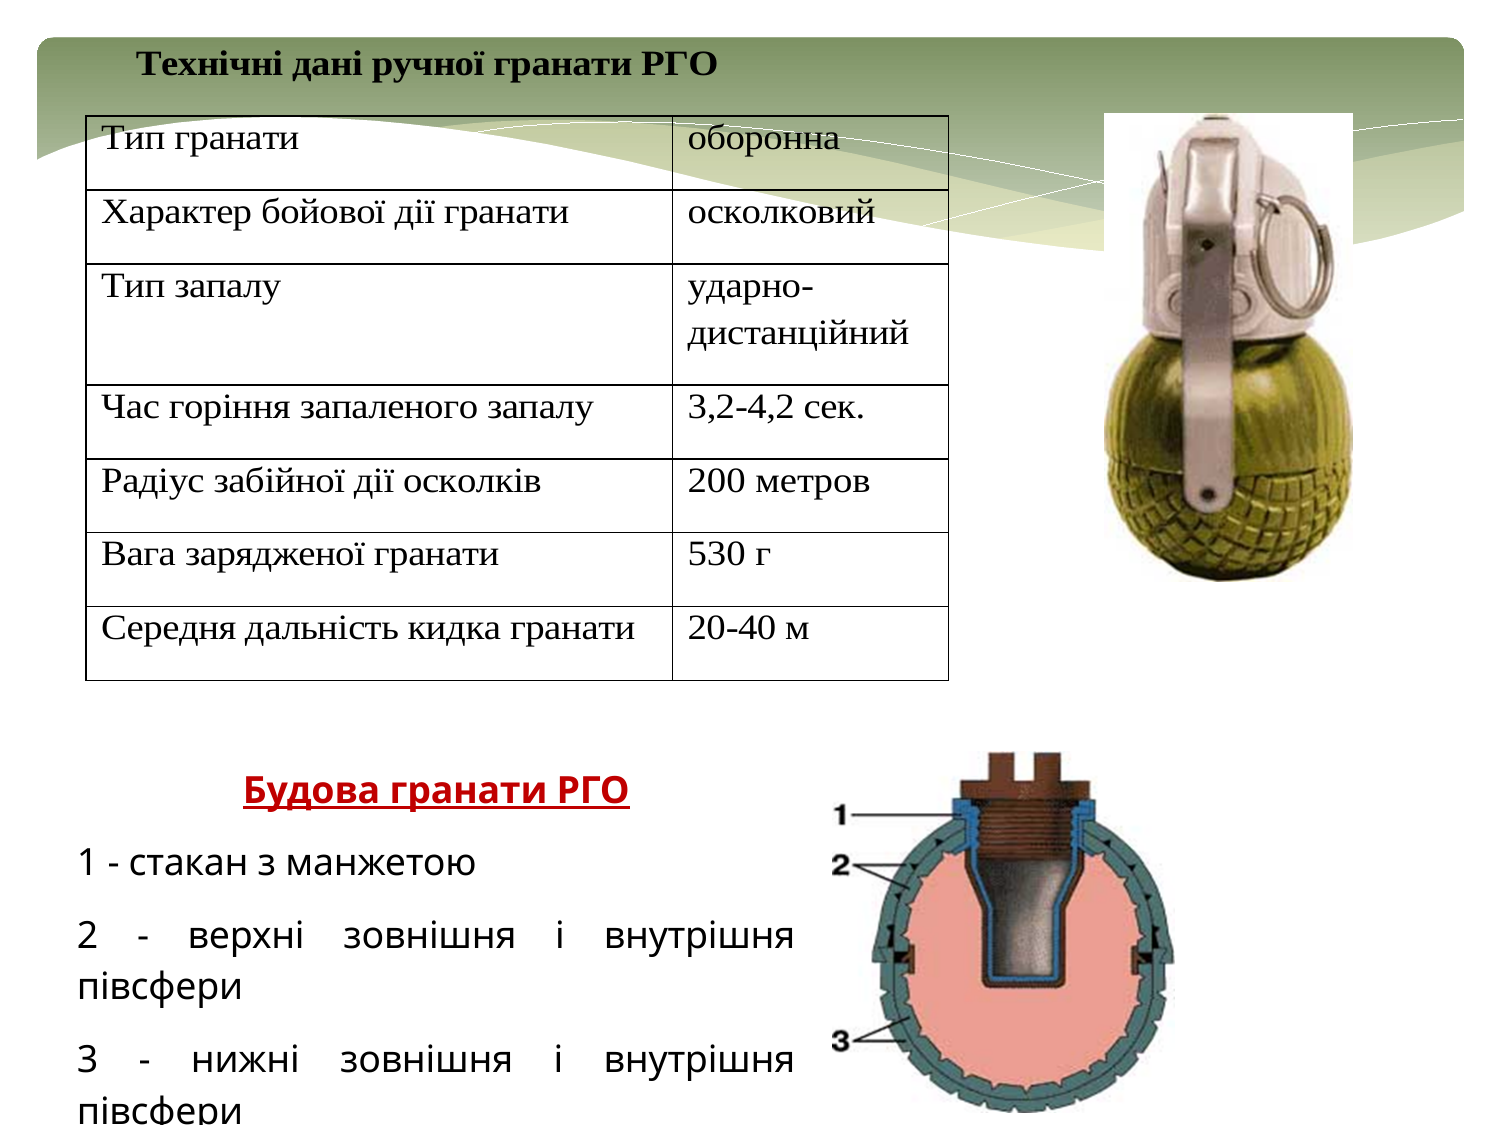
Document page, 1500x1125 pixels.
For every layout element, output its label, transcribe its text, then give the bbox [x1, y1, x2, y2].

text_box Будова гранати РГО 1 - стакан з манжетою 2 - верхні зовнішня і внутрішня півсфери 3 - нижні зовнішня і внутрішня півсфери [62, 751, 813, 1125]
picture [1104, 113, 1353, 582]
picture [70, 42, 969, 747]
picture [832, 751, 1175, 1113]
